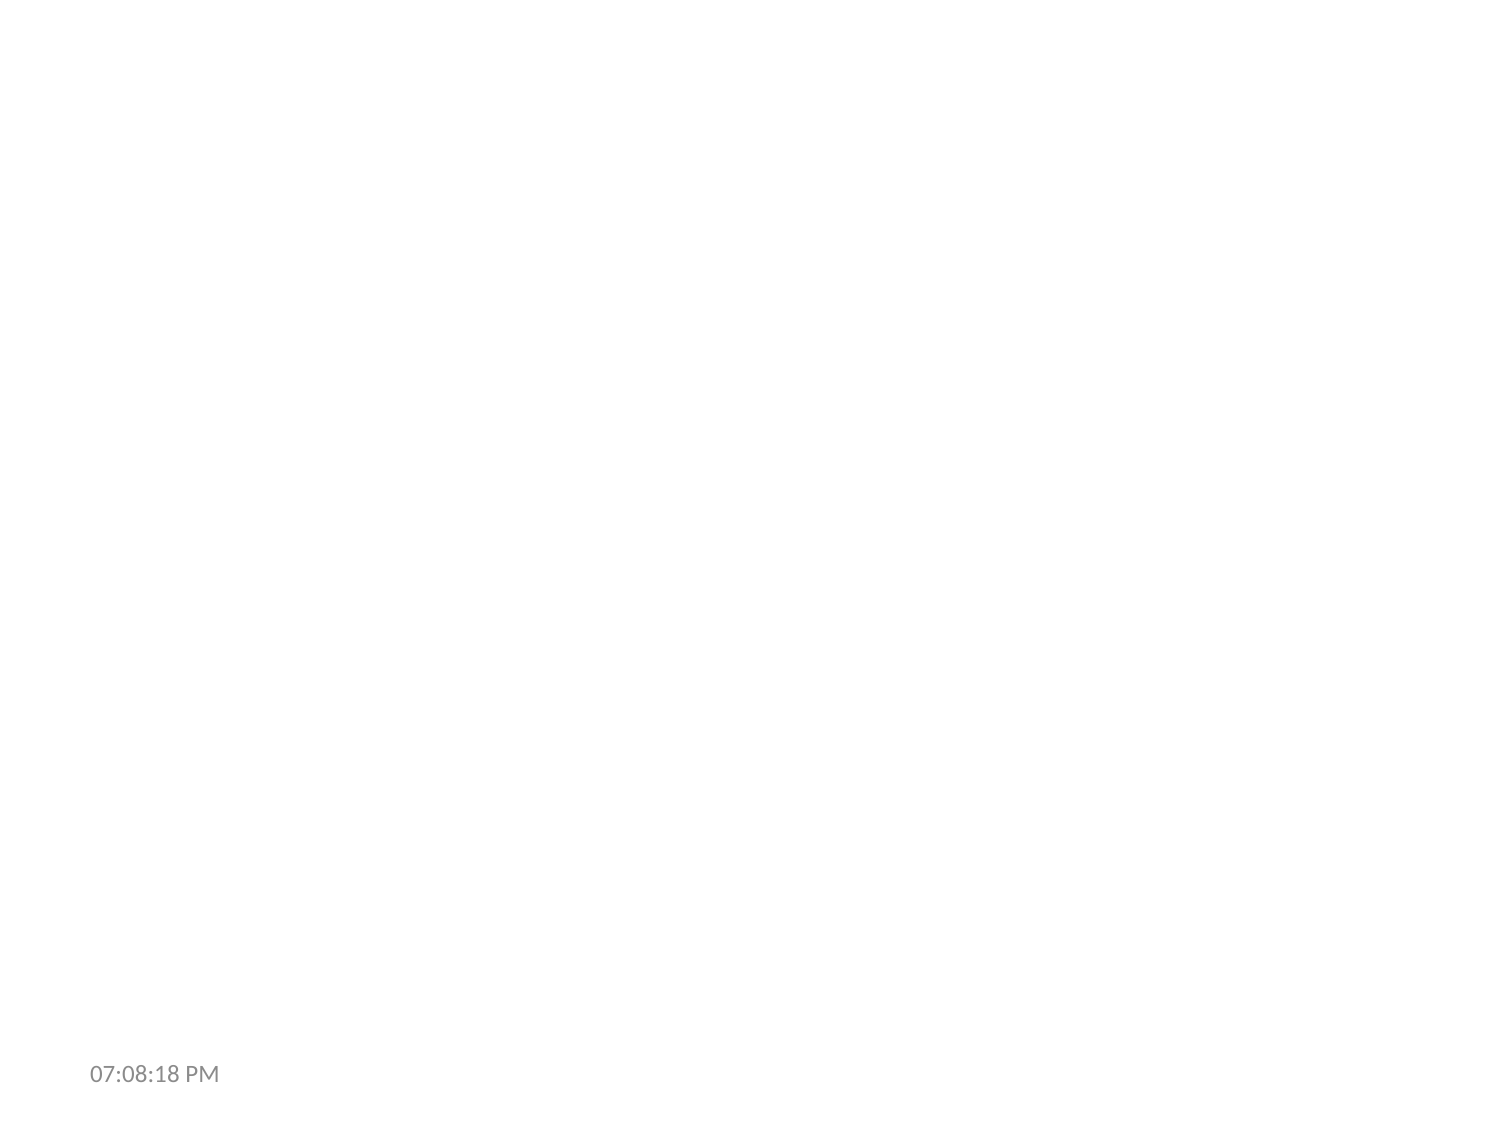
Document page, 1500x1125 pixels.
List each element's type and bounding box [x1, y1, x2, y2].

slide_number [75, 1042, 425, 1103]
